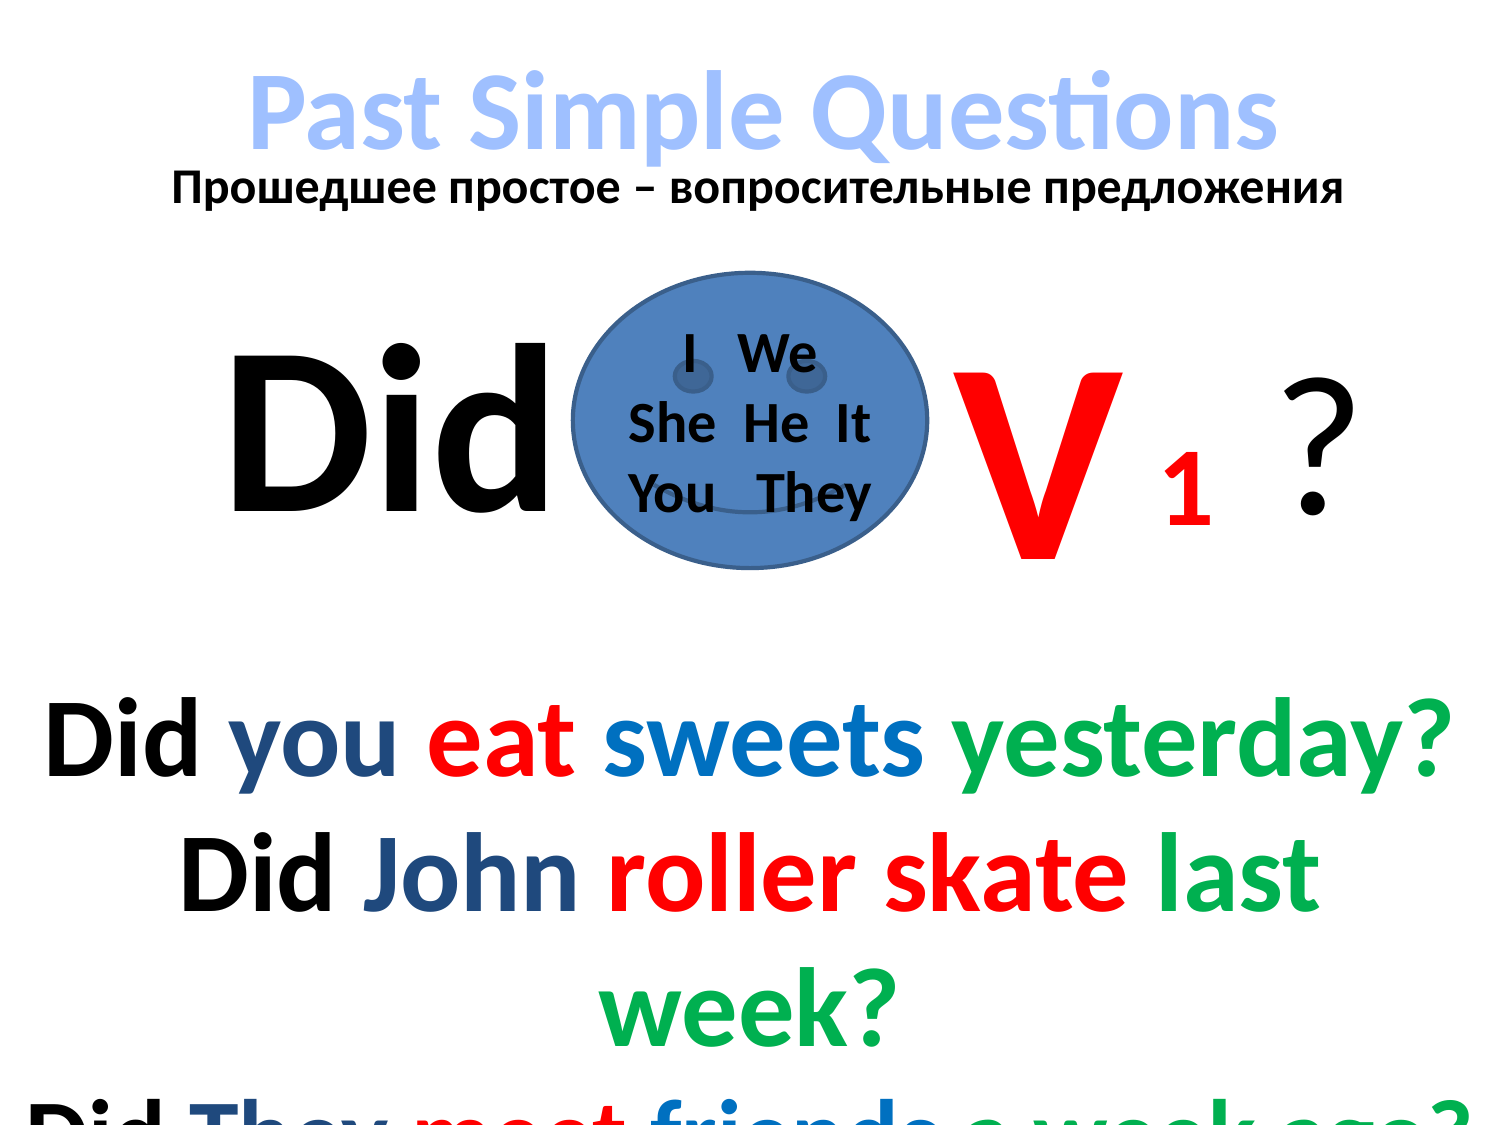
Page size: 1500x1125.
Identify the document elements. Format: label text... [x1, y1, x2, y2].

text_box Прошедшее простое – вопросительные предложения [156, 146, 1398, 222]
text_box [630, 532, 870, 571]
text_box 1 [1112, 405, 1257, 556]
text_box ? [1257, 306, 1424, 562]
text_box Did you eat sweets yesterday? Did John roller skate last week? Did They meet friends a week ago? [0, 656, 1500, 1125]
text_box Did [206, 264, 597, 567]
text_box Past Simple Questions [232, 29, 1322, 180]
text_box I We She He It You They [597, 306, 934, 532]
text_box V [891, 264, 1186, 625]
text_box [634, 270, 866, 306]
